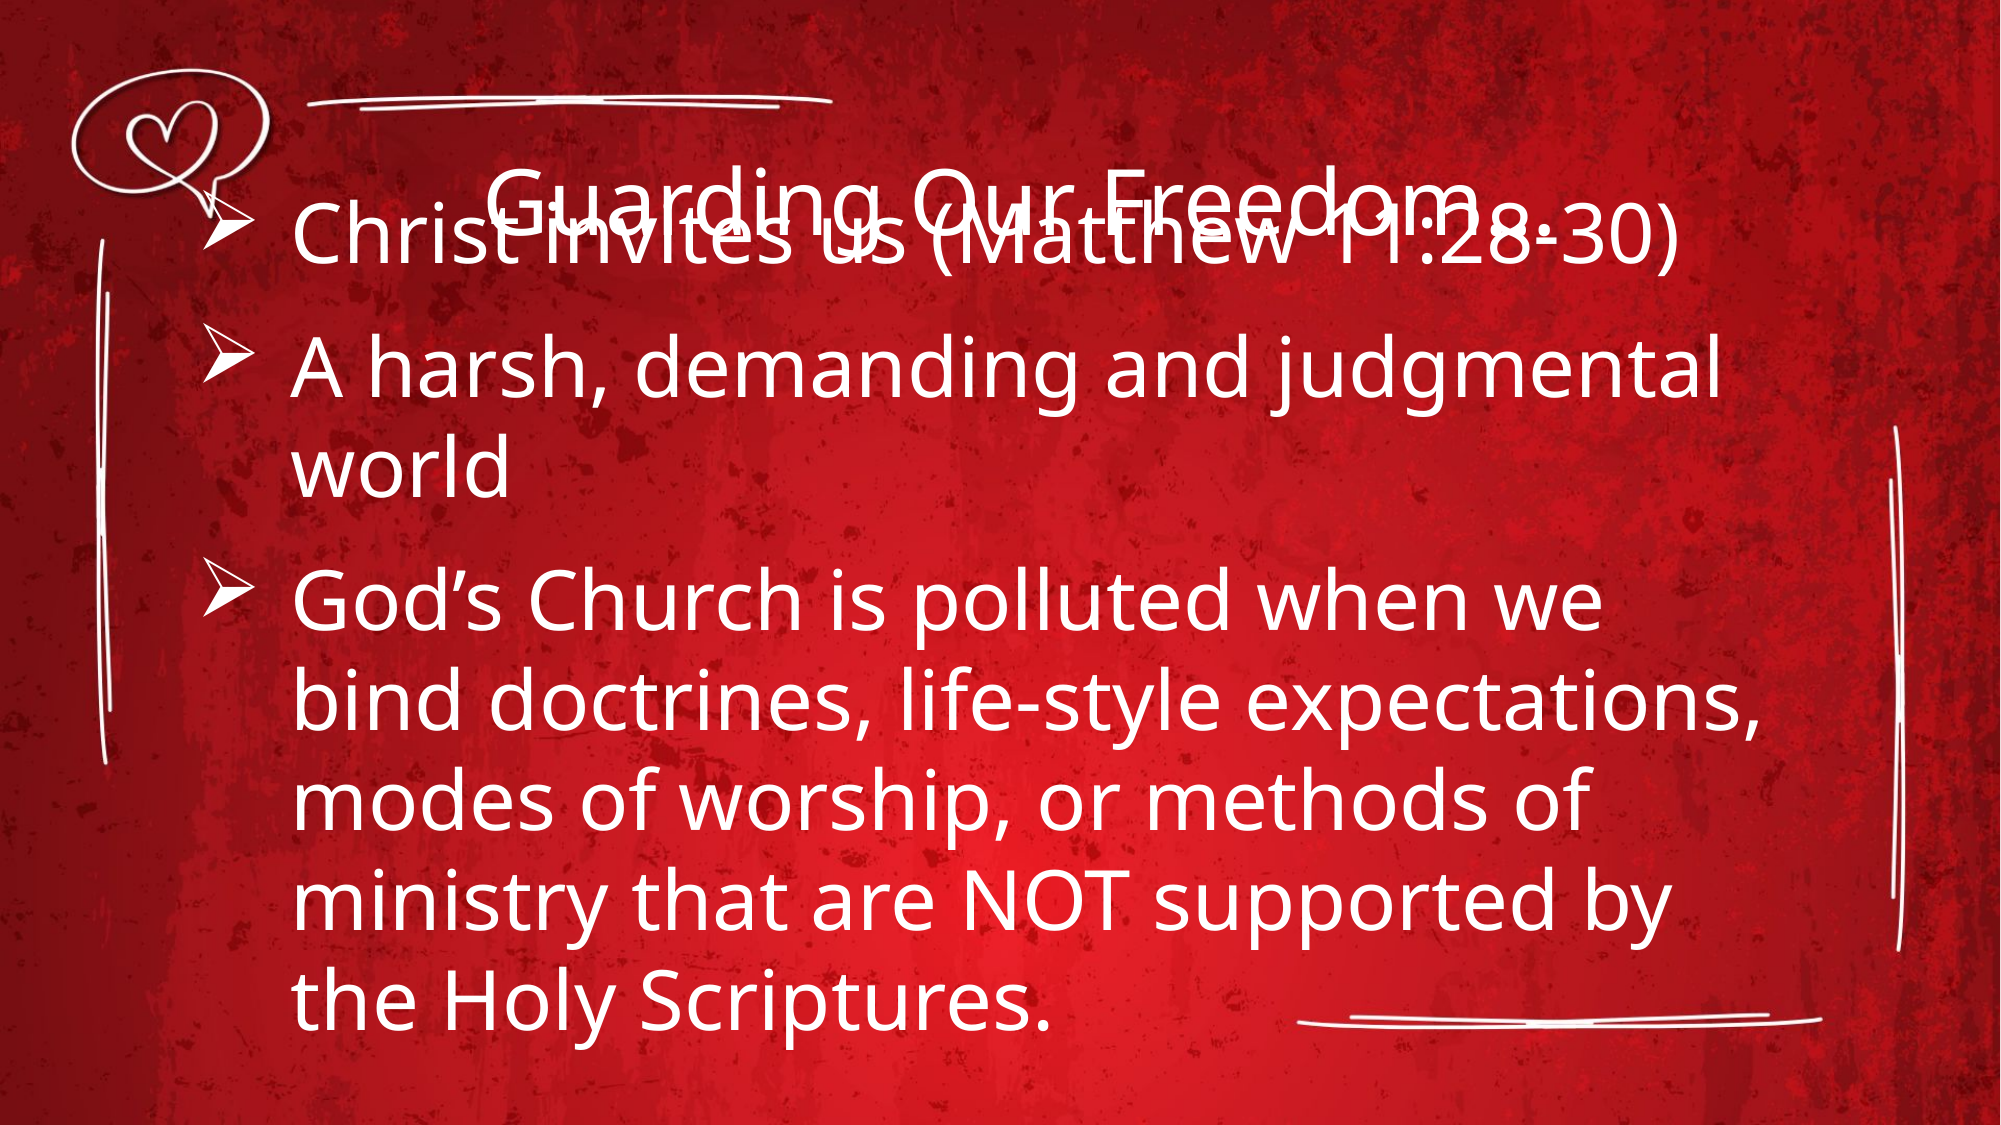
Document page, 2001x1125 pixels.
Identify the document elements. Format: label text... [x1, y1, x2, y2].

list Christ invites us (Matthew 11:28-30) A harsh, demanding and judgmental world God’s Church is polluted when we bind doctrines, life-style expectations, modes of worship, or methods of ministry that are NOT supported by the Holy Scriptures. [181, 211, 1819, 1017]
picture [0, 0, 2001, 1125]
title Guarding Our Freedom… [297, 120, 1743, 263]
